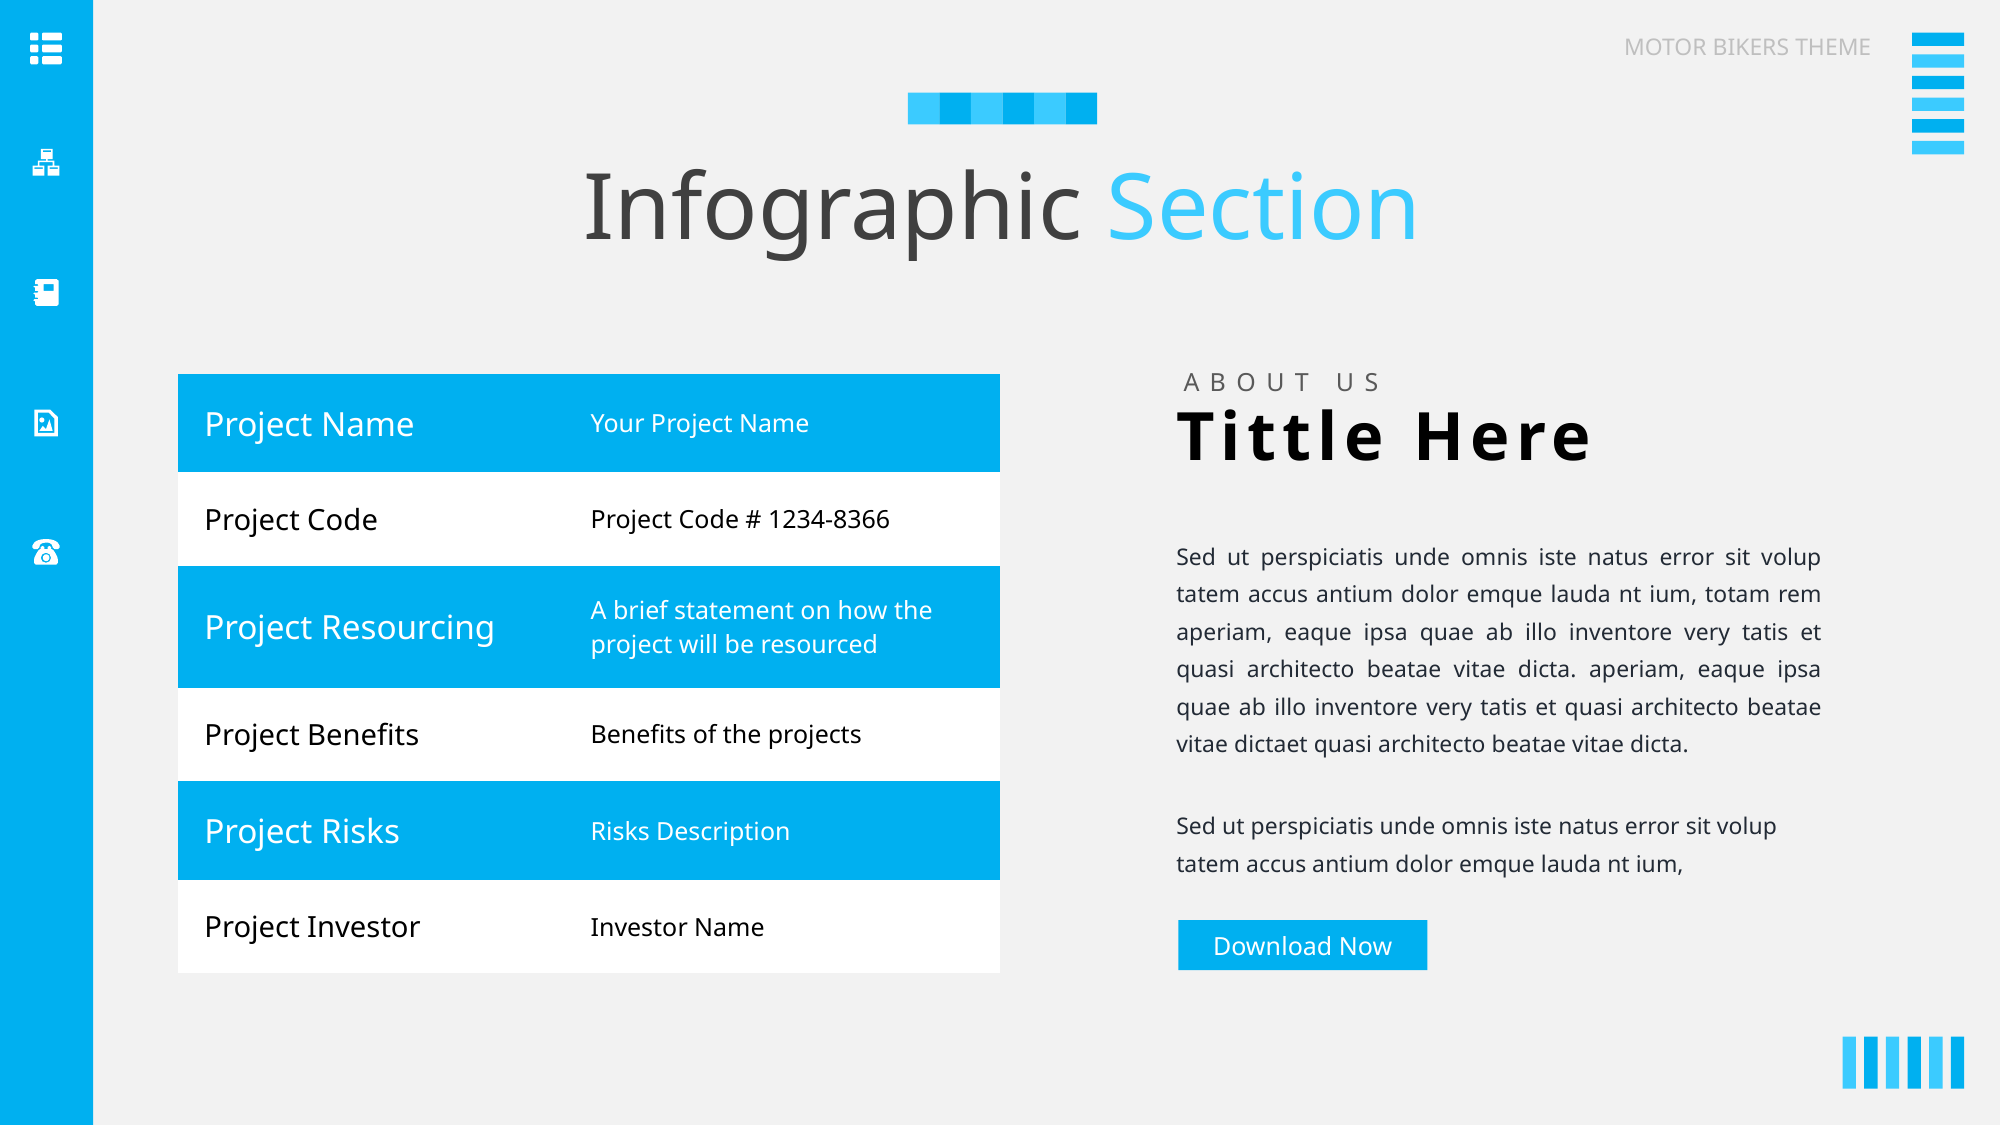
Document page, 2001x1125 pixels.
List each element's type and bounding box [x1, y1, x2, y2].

text_box [0, 0, 1965, 1125]
text_box [907, 92, 1098, 125]
